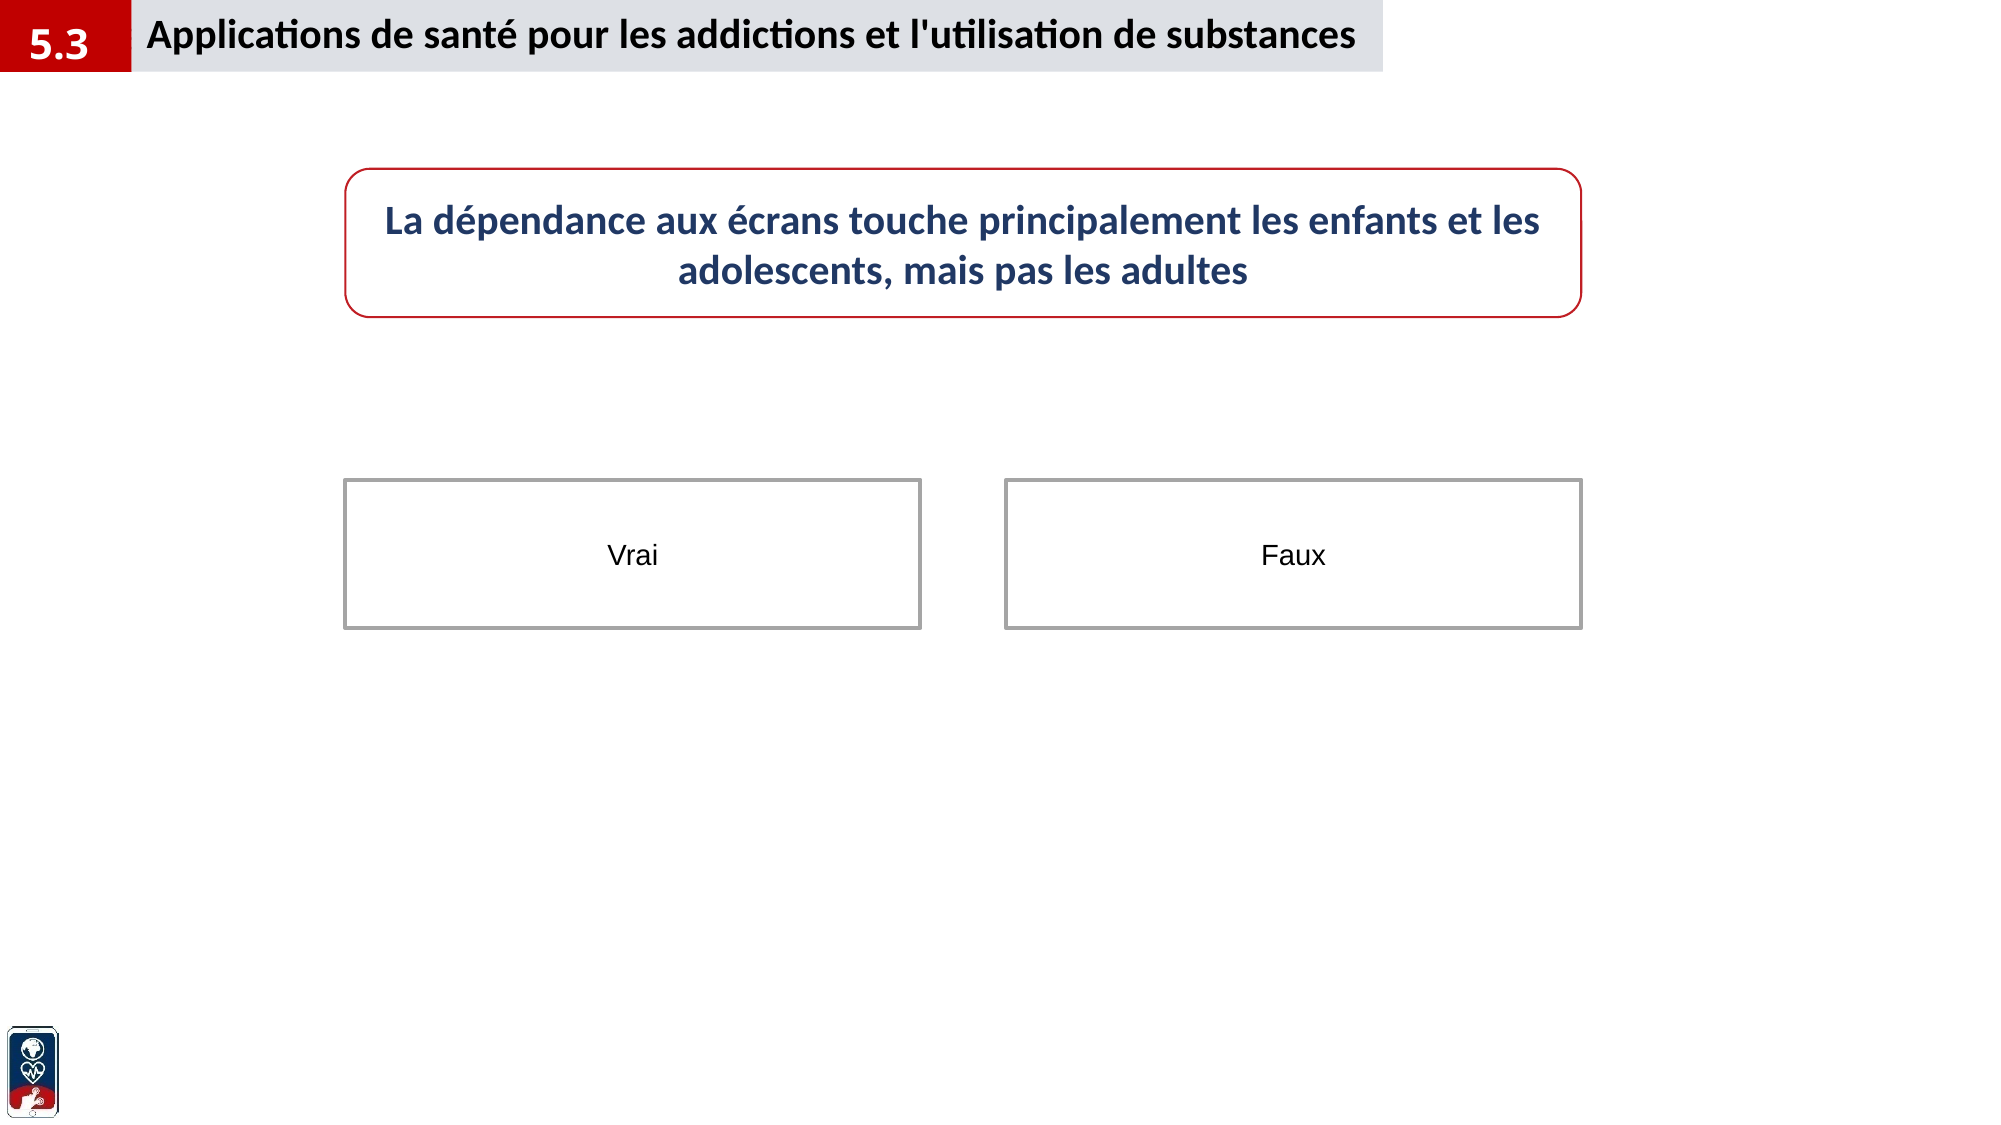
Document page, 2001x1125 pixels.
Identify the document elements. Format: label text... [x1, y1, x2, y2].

picture [7, 1026, 59, 1118]
text_box Applications de santé pour les addictions et l'utilisation de substances [131, 0, 1383, 72]
text_box La dépendance aux écrans touche principalement les enfants et les adolescents, mais pas les adultes [345, 168, 1582, 318]
text_box Vrai [343, 478, 922, 630]
text_box 5.3 [14, 9, 132, 61]
text_box [0, 0, 131, 72]
text_box Faux [1004, 478, 1583, 630]
